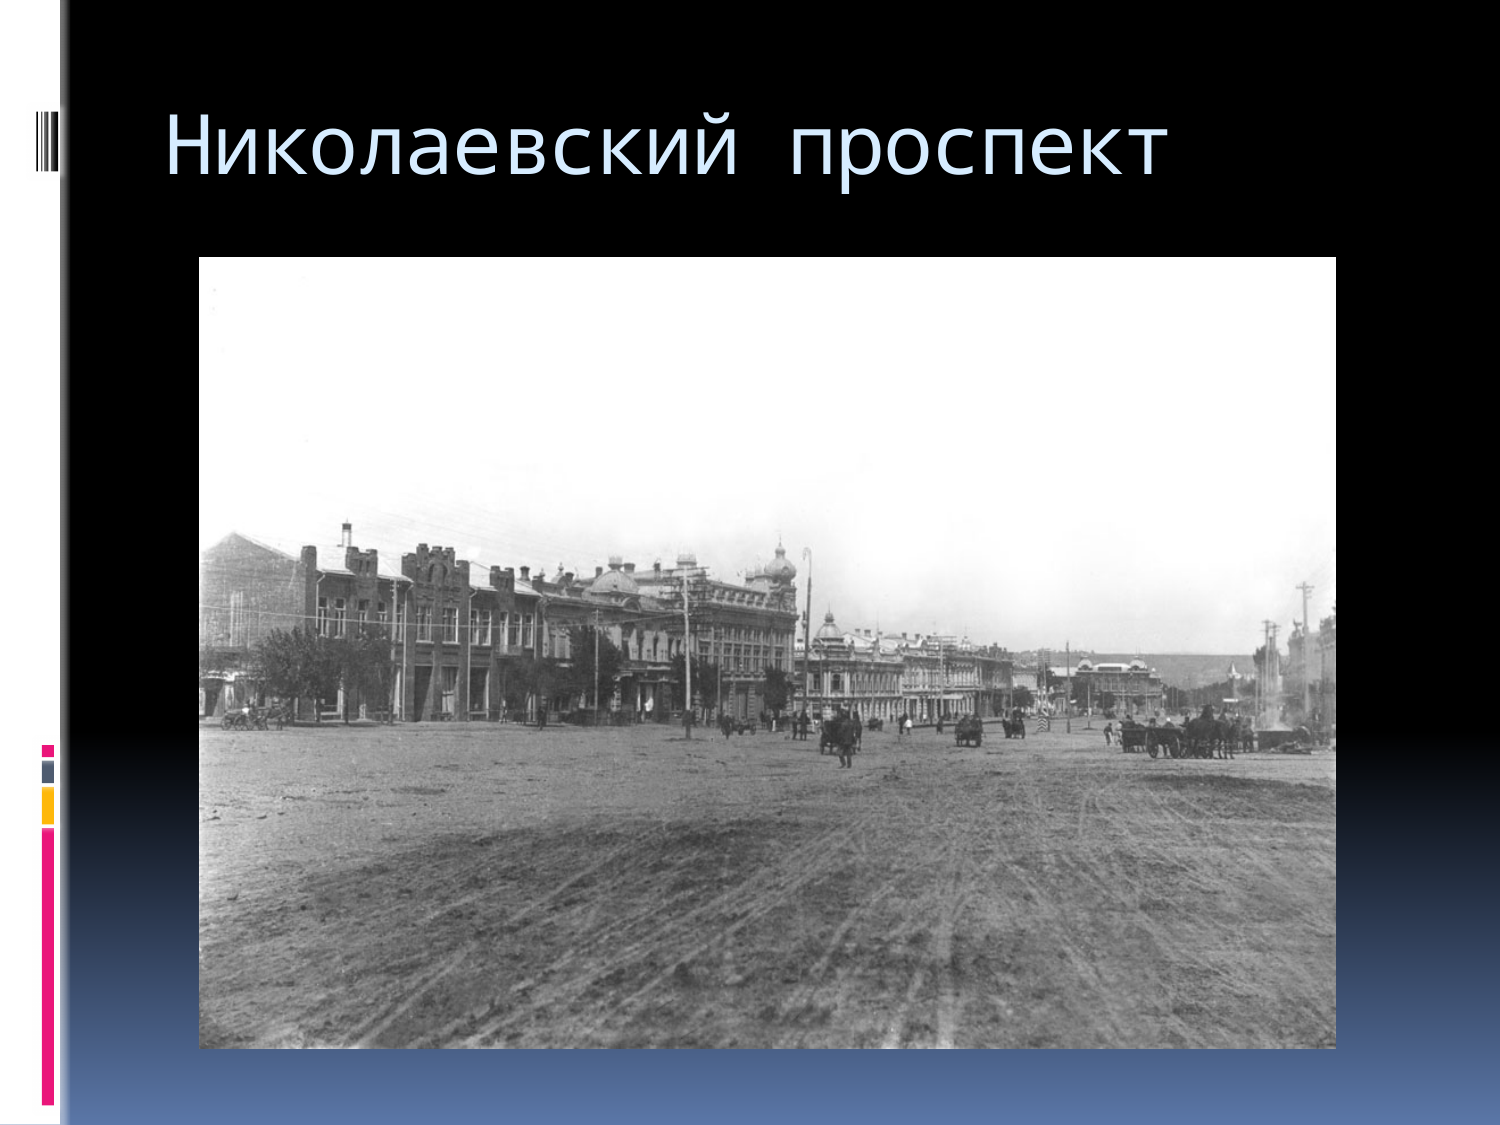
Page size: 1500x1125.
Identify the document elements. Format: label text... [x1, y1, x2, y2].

picture [198, 257, 1337, 1050]
title Николаевский проспект [150, 83, 1425, 234]
